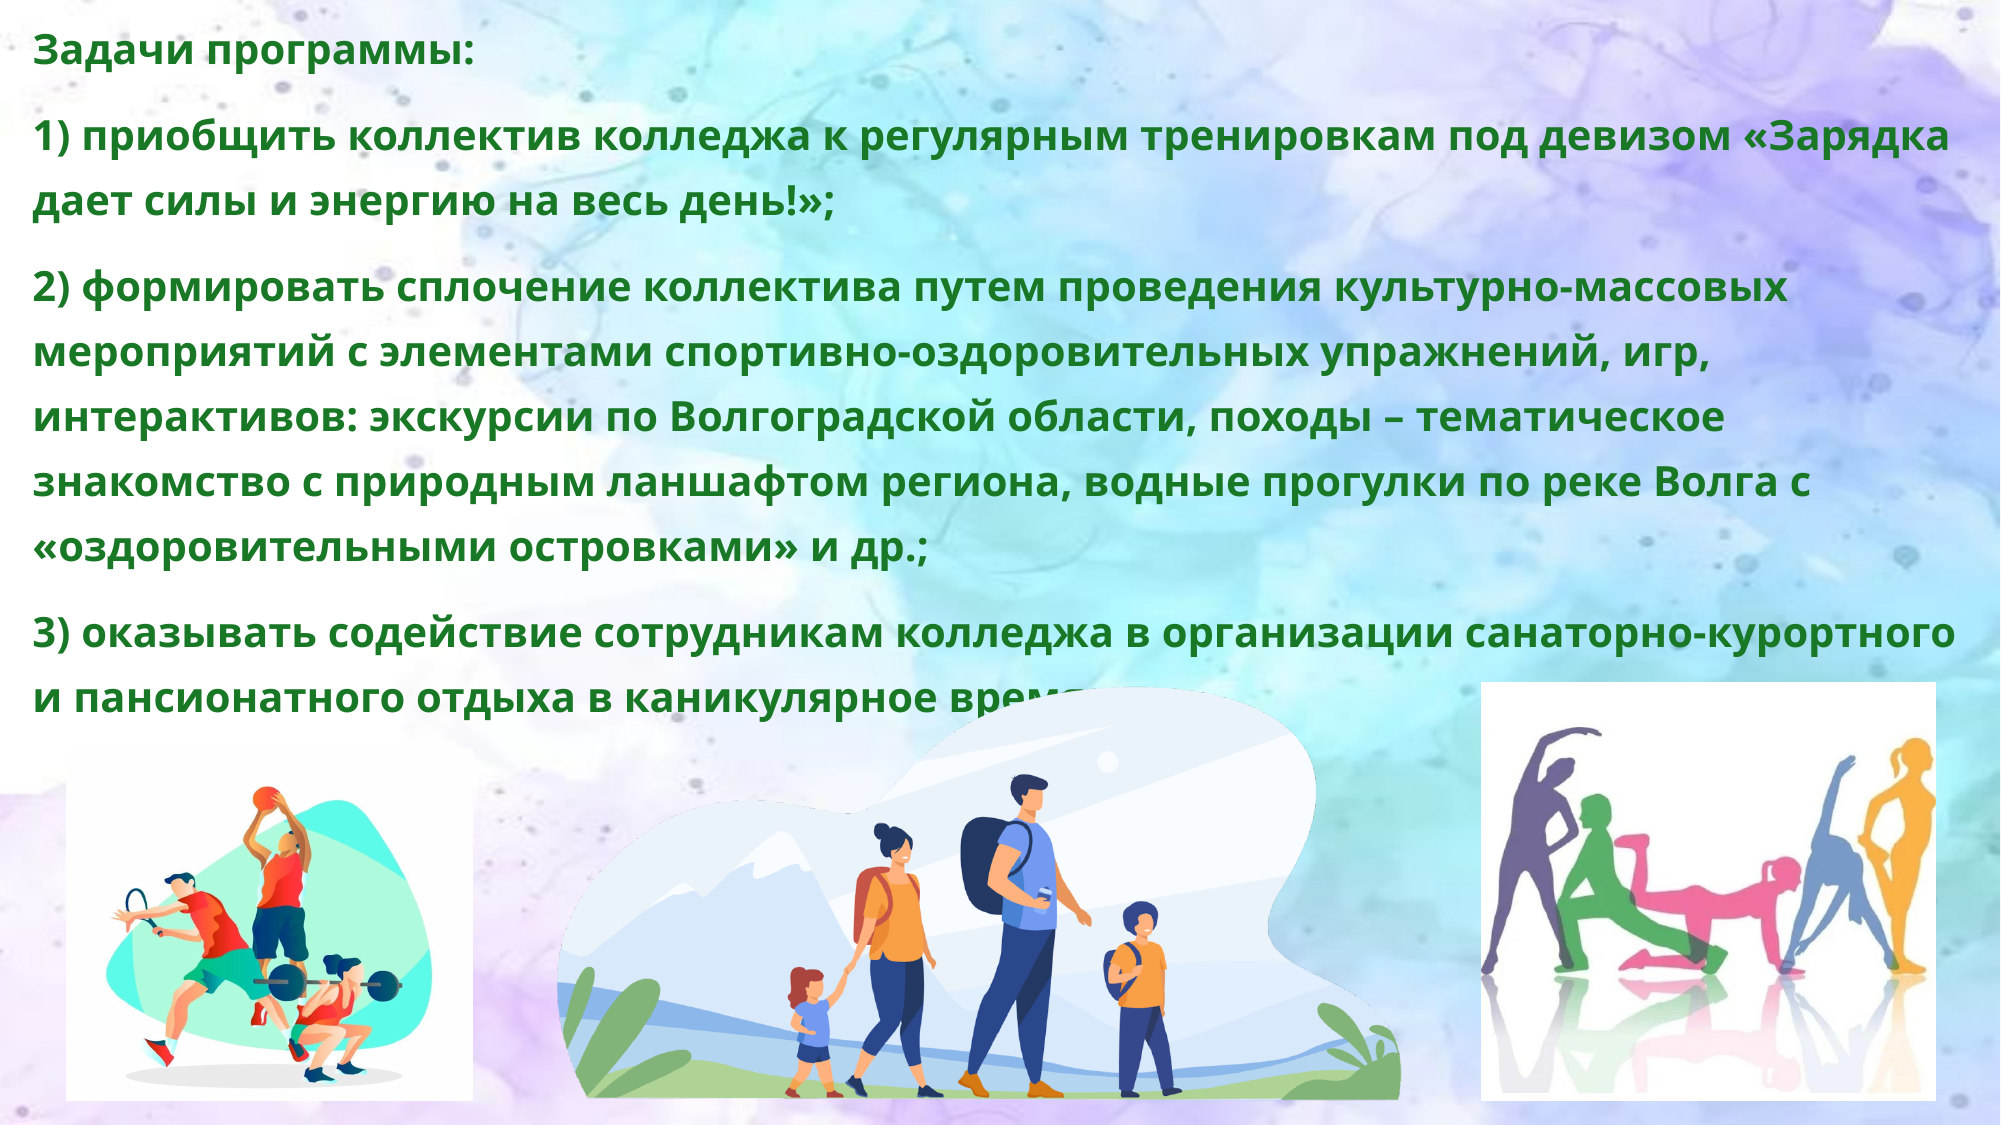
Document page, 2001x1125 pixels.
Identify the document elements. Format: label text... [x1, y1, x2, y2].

subtitle Задачи программы: 1) приобщить коллектив колледжа к регулярным тренировкам под девизом «Зарядка дает силы и энергию на весь день!»; 2) формировать сплочение коллектива путем проведения культурно-массовых мероприятий с элементами спортивно-оздоровительных упражнений, игр, интерактивов: экскурсии по Волгоградской области, походы – тематическое знакомство с природным ланшафтом региона, водные прогулки по реке Волга с «оздоровительными островками» и др.; 3) оказывать содействие сотрудникам колледжа в организации санаторно-курортного и пансионатного отдыха в каникулярное время. [17, 0, 1979, 420]
picture [0, 0, 2001, 1125]
